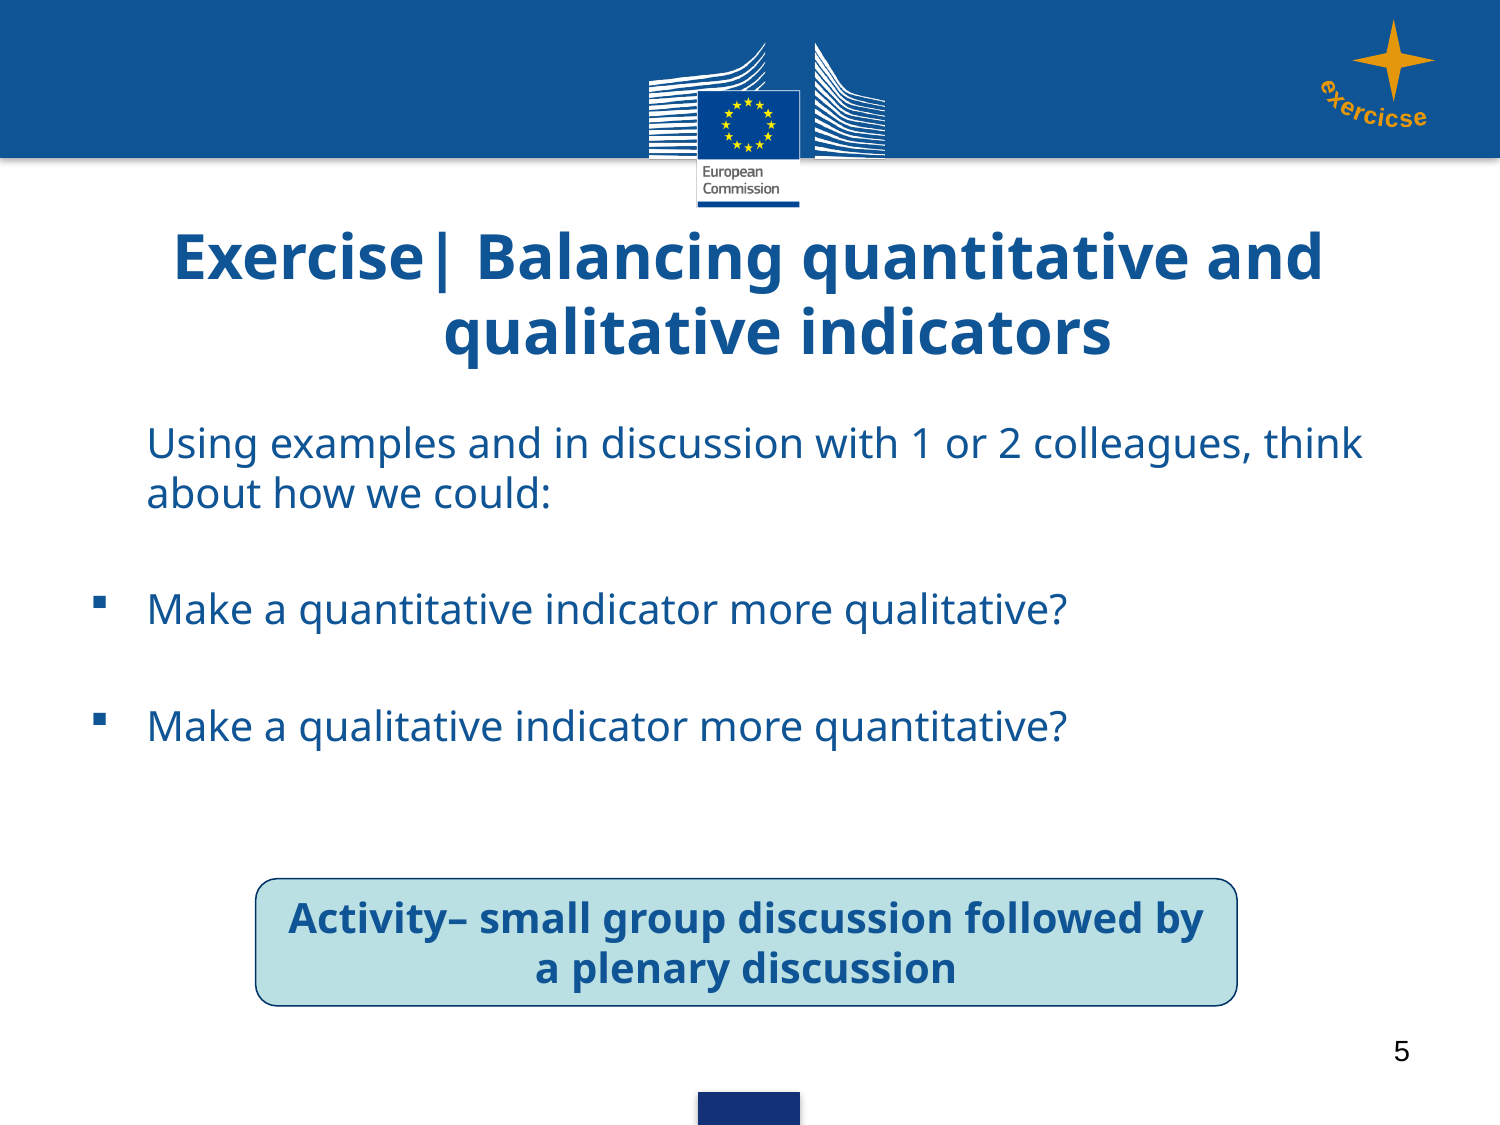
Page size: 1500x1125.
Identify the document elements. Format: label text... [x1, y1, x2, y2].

text_box Exercise| Balancing quantitative and qualitative indicators [35, 199, 1463, 386]
picture [649, 42, 885, 199]
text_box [1328, 18, 1471, 119]
slide_number 5 [1074, 1024, 1426, 1103]
list Using examples and in discussion with 1 or 2 colleagues, think about how we could: Make a quantitative indicator more qualitative? Make a qualitative indicator more quantitative? [74, 408, 1426, 988]
text_box Activity– small group discussion followed by a plenary discussion [255, 878, 1238, 1006]
